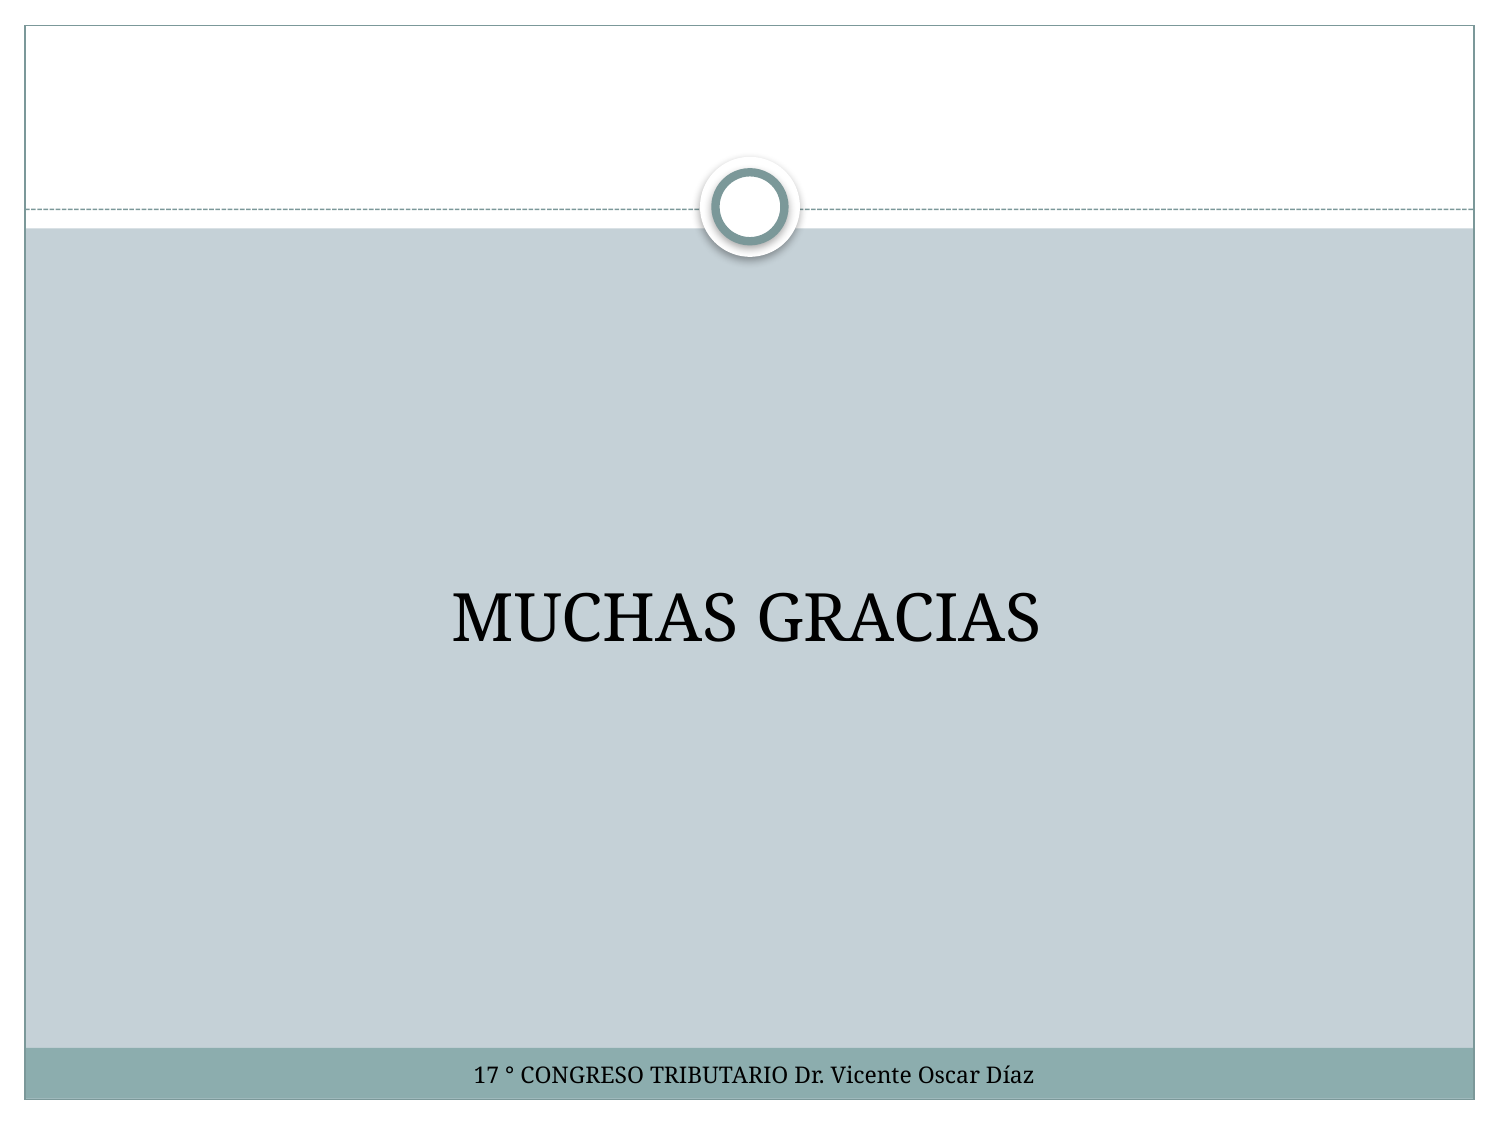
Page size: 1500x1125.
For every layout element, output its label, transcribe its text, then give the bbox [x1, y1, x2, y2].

text_box 17 ° CONGRESO TRIBUTARIO Dr. Vicente Oscar Díaz [459, 1053, 1055, 1096]
list MUCHAS GRACIAS [49, 250, 1445, 1001]
